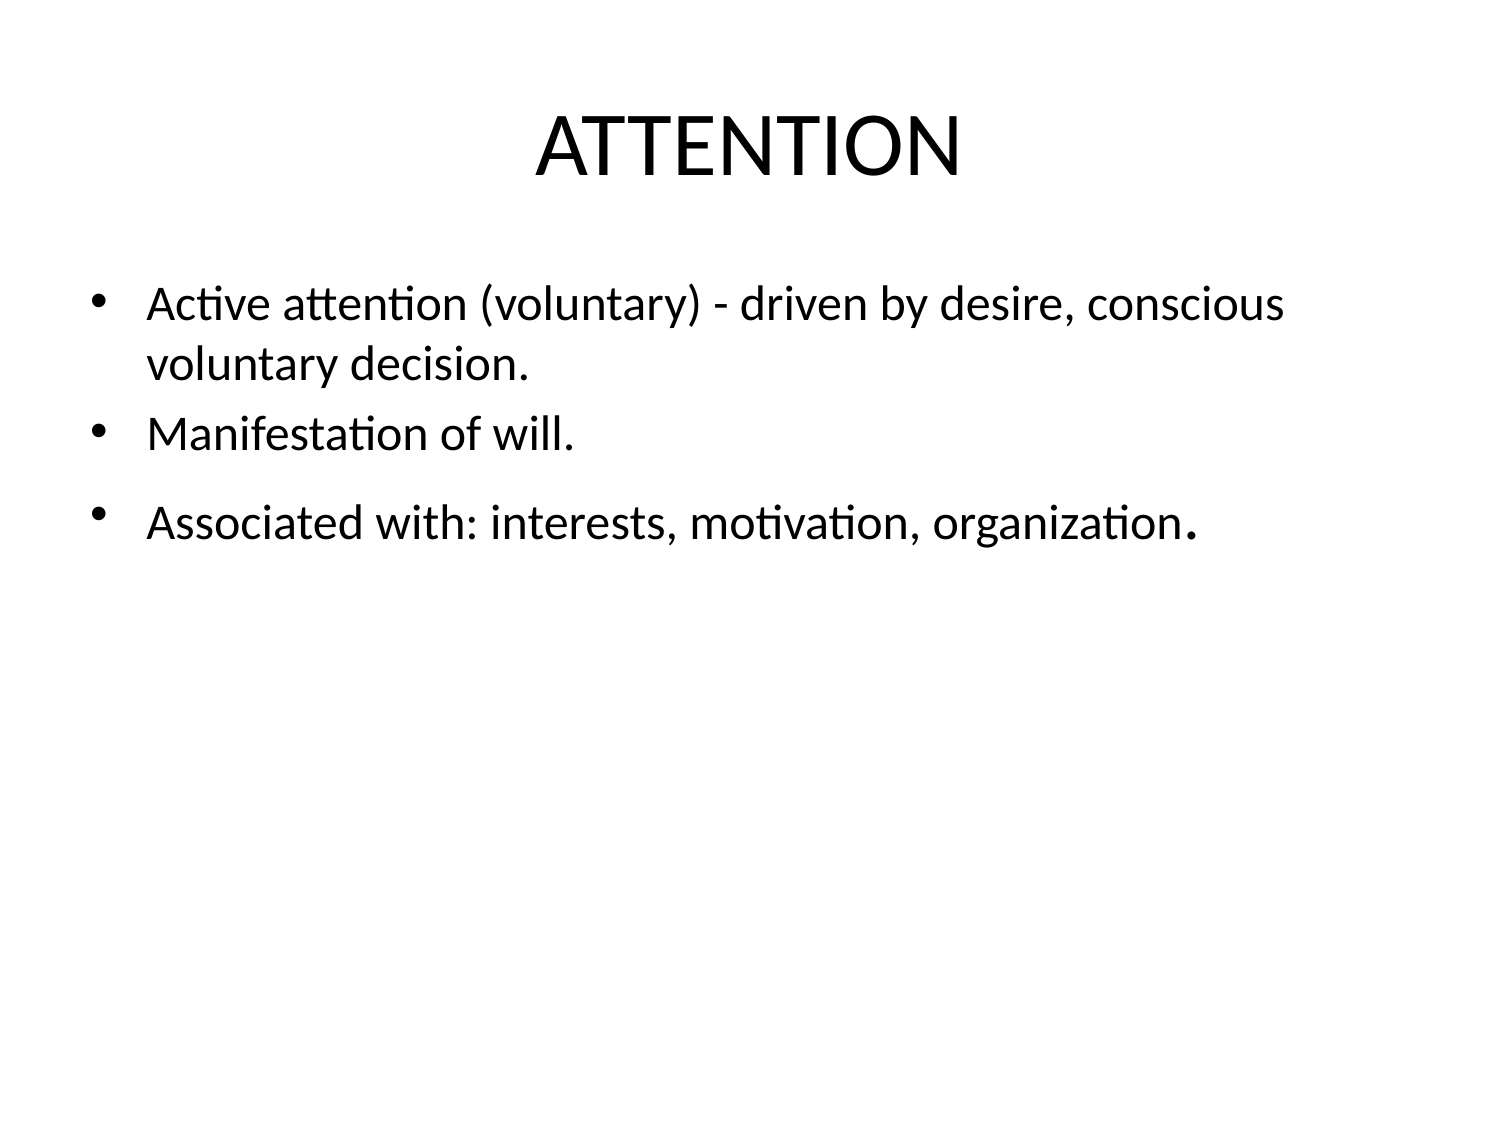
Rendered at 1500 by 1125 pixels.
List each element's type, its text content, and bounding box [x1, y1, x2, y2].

title ATTENTION [75, 45, 1425, 233]
list Active attention (voluntary) - driven by desire, conscious voluntary decision. Manifestation of will. Associated with: interests, motivation, organization. [75, 262, 1425, 1005]
